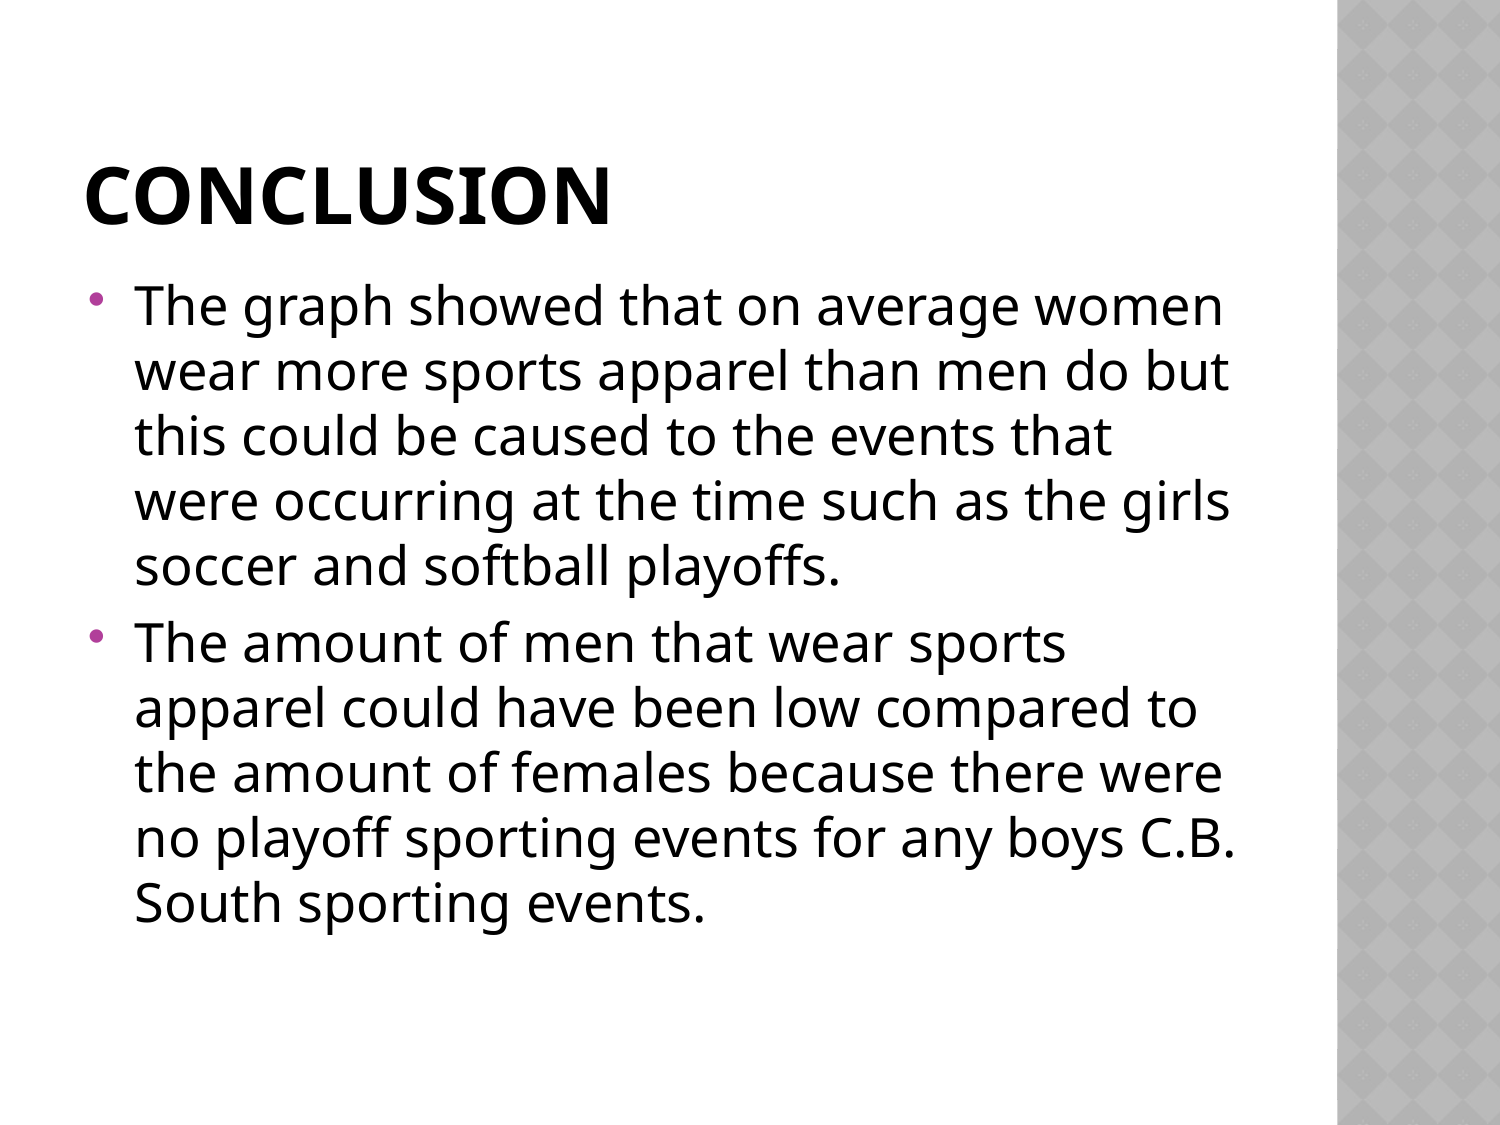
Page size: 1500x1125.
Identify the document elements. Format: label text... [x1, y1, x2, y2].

list The graph showed that on average women wear more sports apparel than men do but this could be caused to the events that were occurring at the time such as the girls soccer and softball playoffs. The amount of men that wear sports apparel could have been low compared to the amount of females because there were no playoff sporting events for any boys C.B. South sporting events. [75, 264, 1263, 1059]
title Conclusion [75, 52, 1263, 240]
